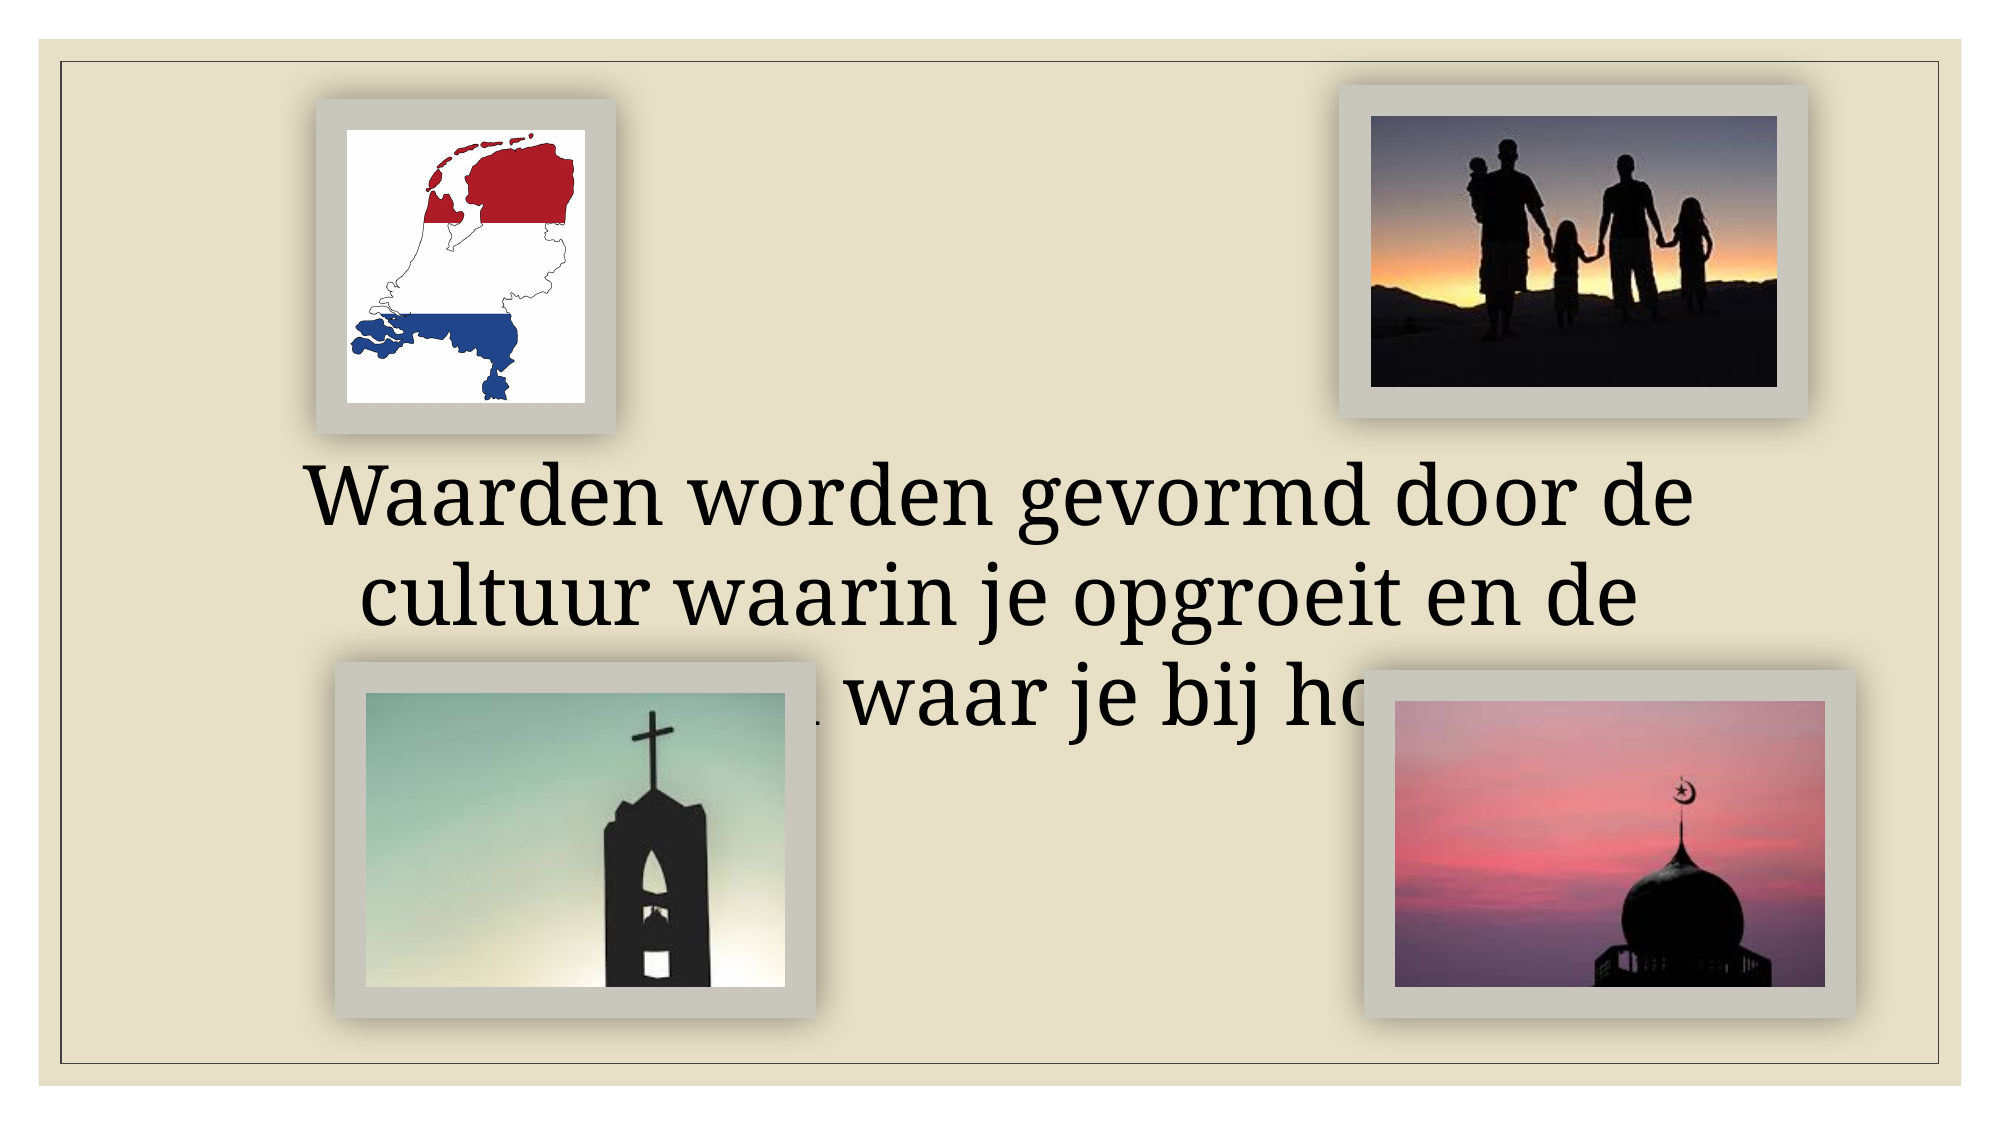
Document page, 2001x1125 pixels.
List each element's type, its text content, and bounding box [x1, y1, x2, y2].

picture [1370, 116, 1777, 387]
picture [347, 130, 585, 404]
list Waarden worden gevormd door de cultuur waarin je opgroeit en de groepen waar je bij hoort [174, 138, 1825, 990]
picture [1395, 700, 1825, 987]
picture [366, 692, 786, 987]
